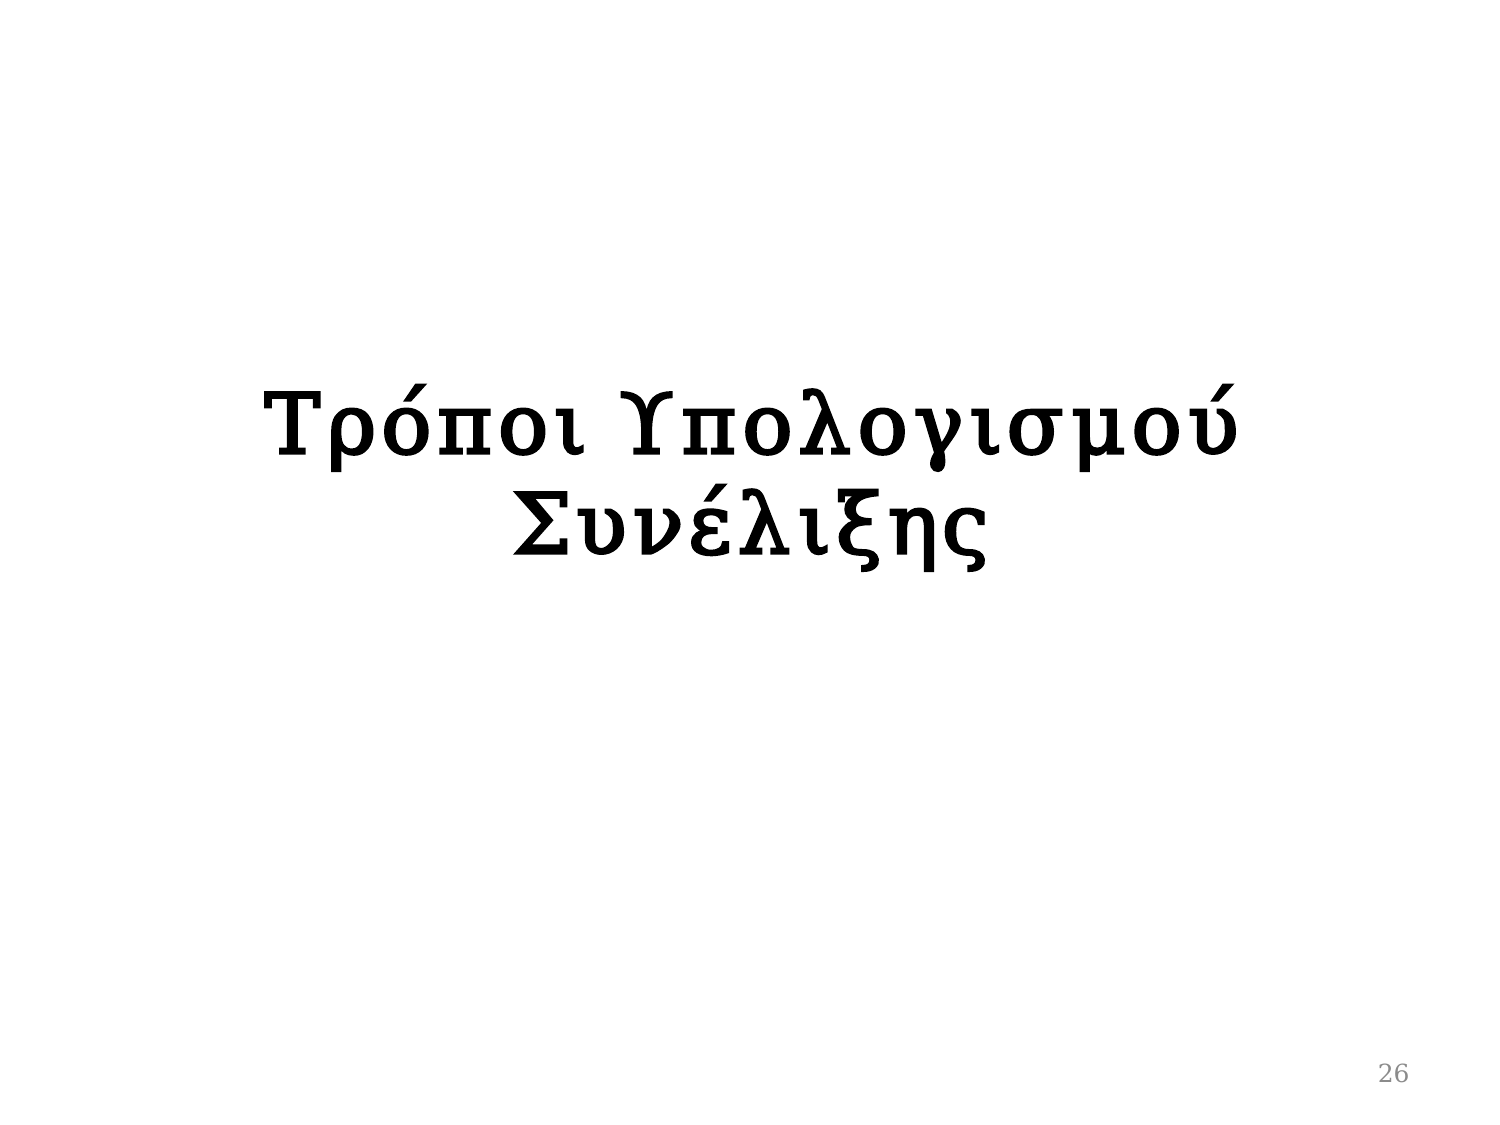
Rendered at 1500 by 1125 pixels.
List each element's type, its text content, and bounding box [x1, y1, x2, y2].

title Τρόποι Υπολογισμού Συνέλιξης [112, 349, 1388, 591]
slide_number 26 [1074, 1042, 1425, 1103]
